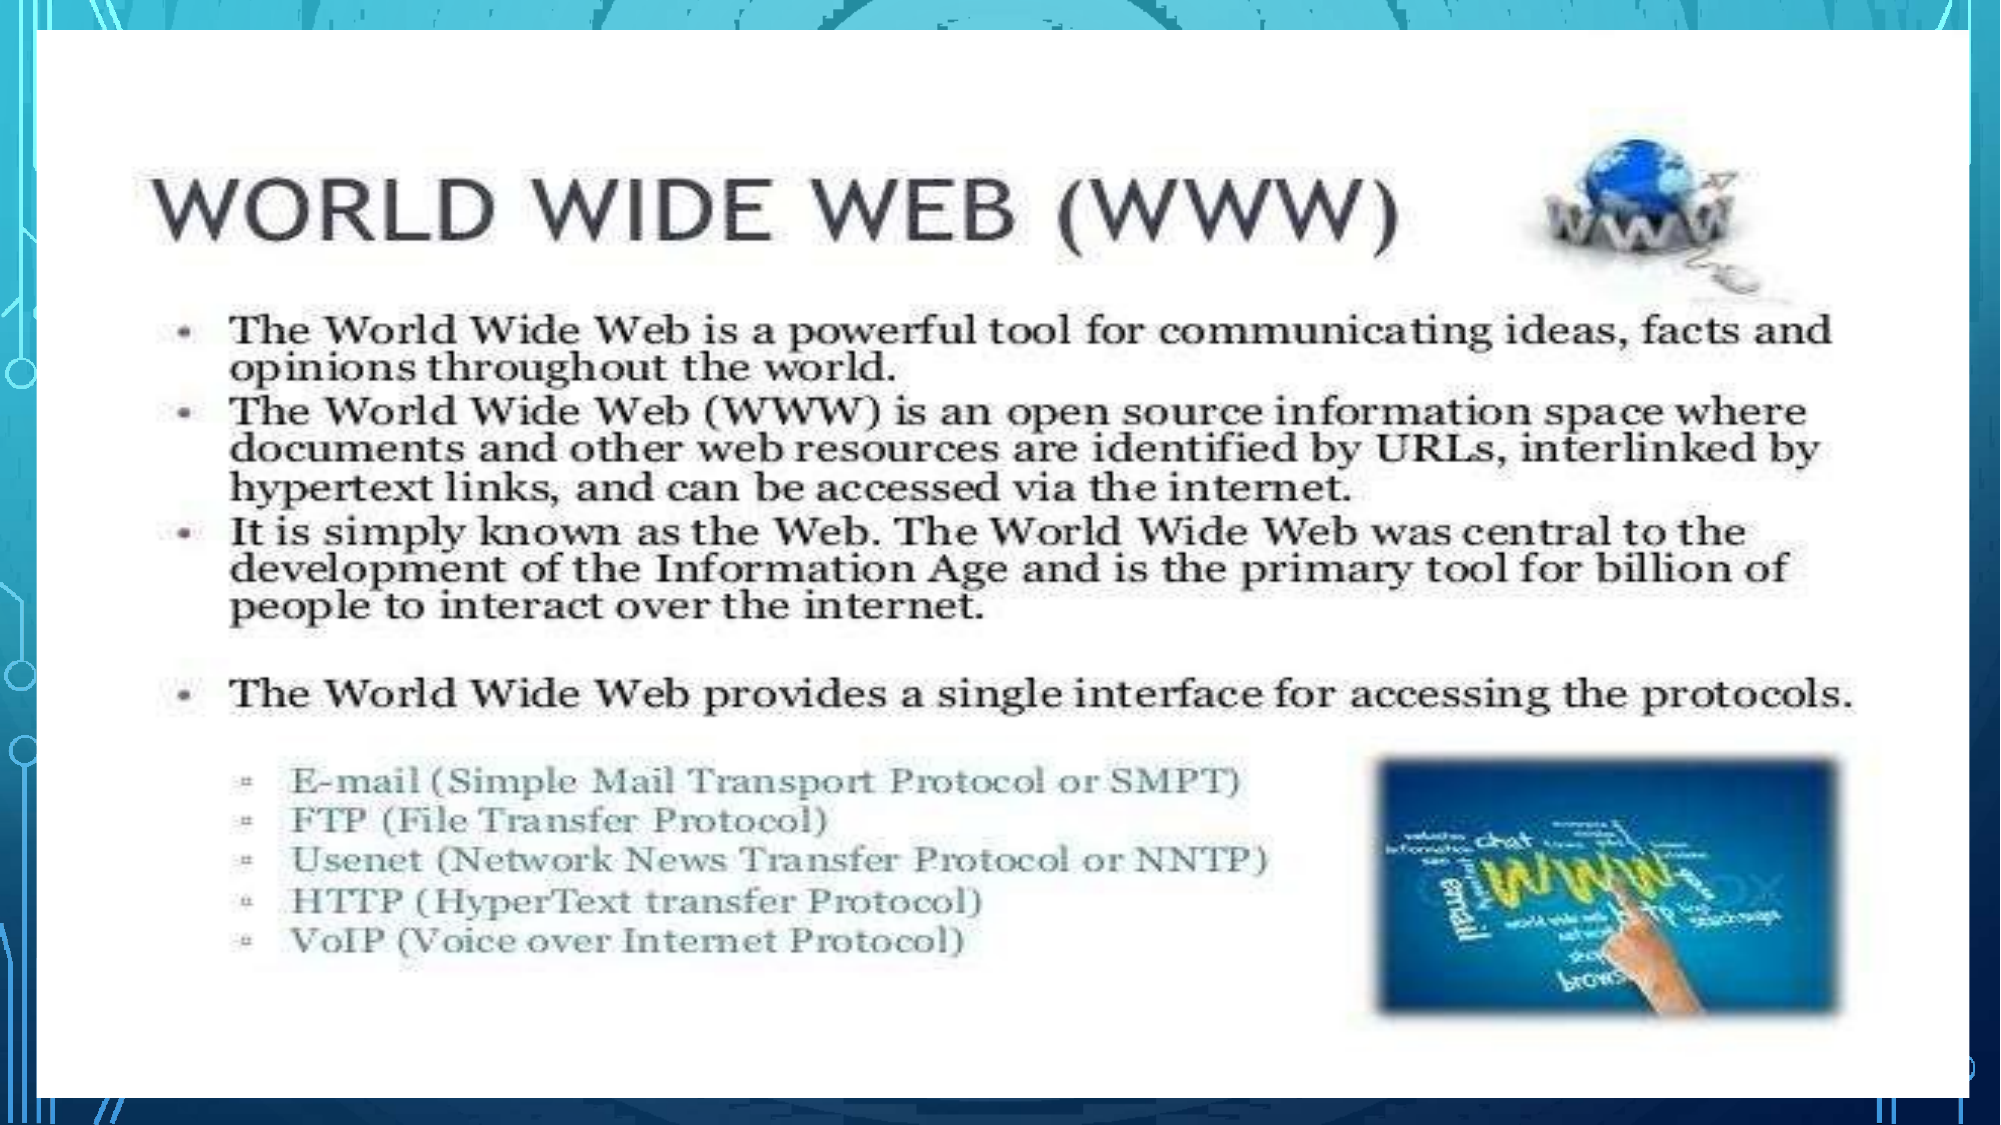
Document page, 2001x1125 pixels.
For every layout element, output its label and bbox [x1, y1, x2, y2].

picture [0, 0, 2000, 1125]
text_box [36, 30, 1970, 1098]
